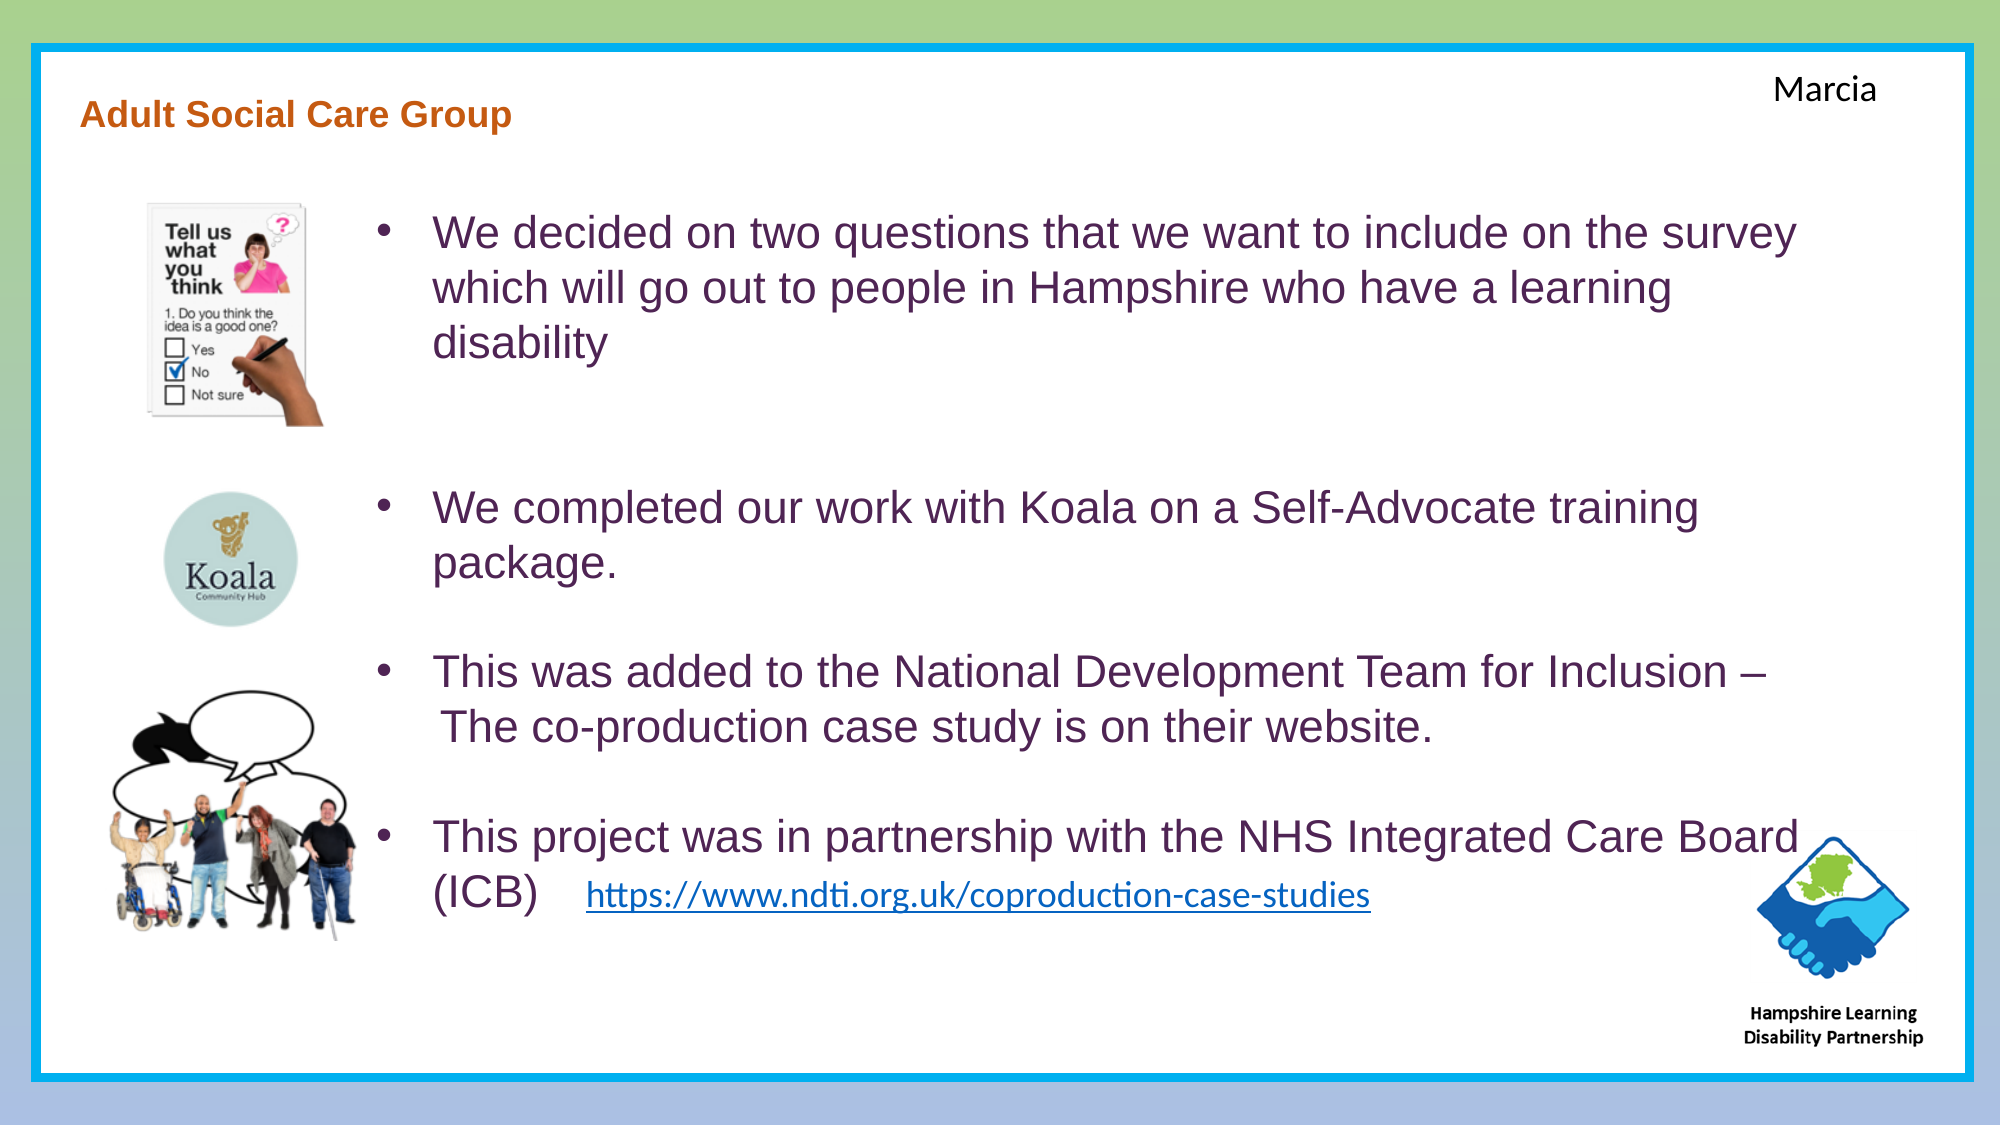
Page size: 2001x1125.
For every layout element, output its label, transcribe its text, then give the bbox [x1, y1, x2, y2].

picture [158, 487, 303, 632]
text_box We decided on two questions that we want to include on the survey which will go out to people in Hampshire who have a learning disability We completed our work with Koala on a Self-Advocate training package. This was added to the National Development Team for Inclusion – The co-production case study is on their website. This project was in partnership with the NHS Integrated Care Board (ICB) https://www.ndti.org.uk/coproduction-case-studies [361, 84, 1867, 1025]
text_box Adult Social Care Group [64, 82, 569, 143]
text_box Marcia [1758, 56, 1991, 117]
picture [1703, 830, 1964, 1061]
text_box [35, 47, 1970, 1078]
picture [117, 196, 354, 434]
picture [105, 685, 362, 941]
